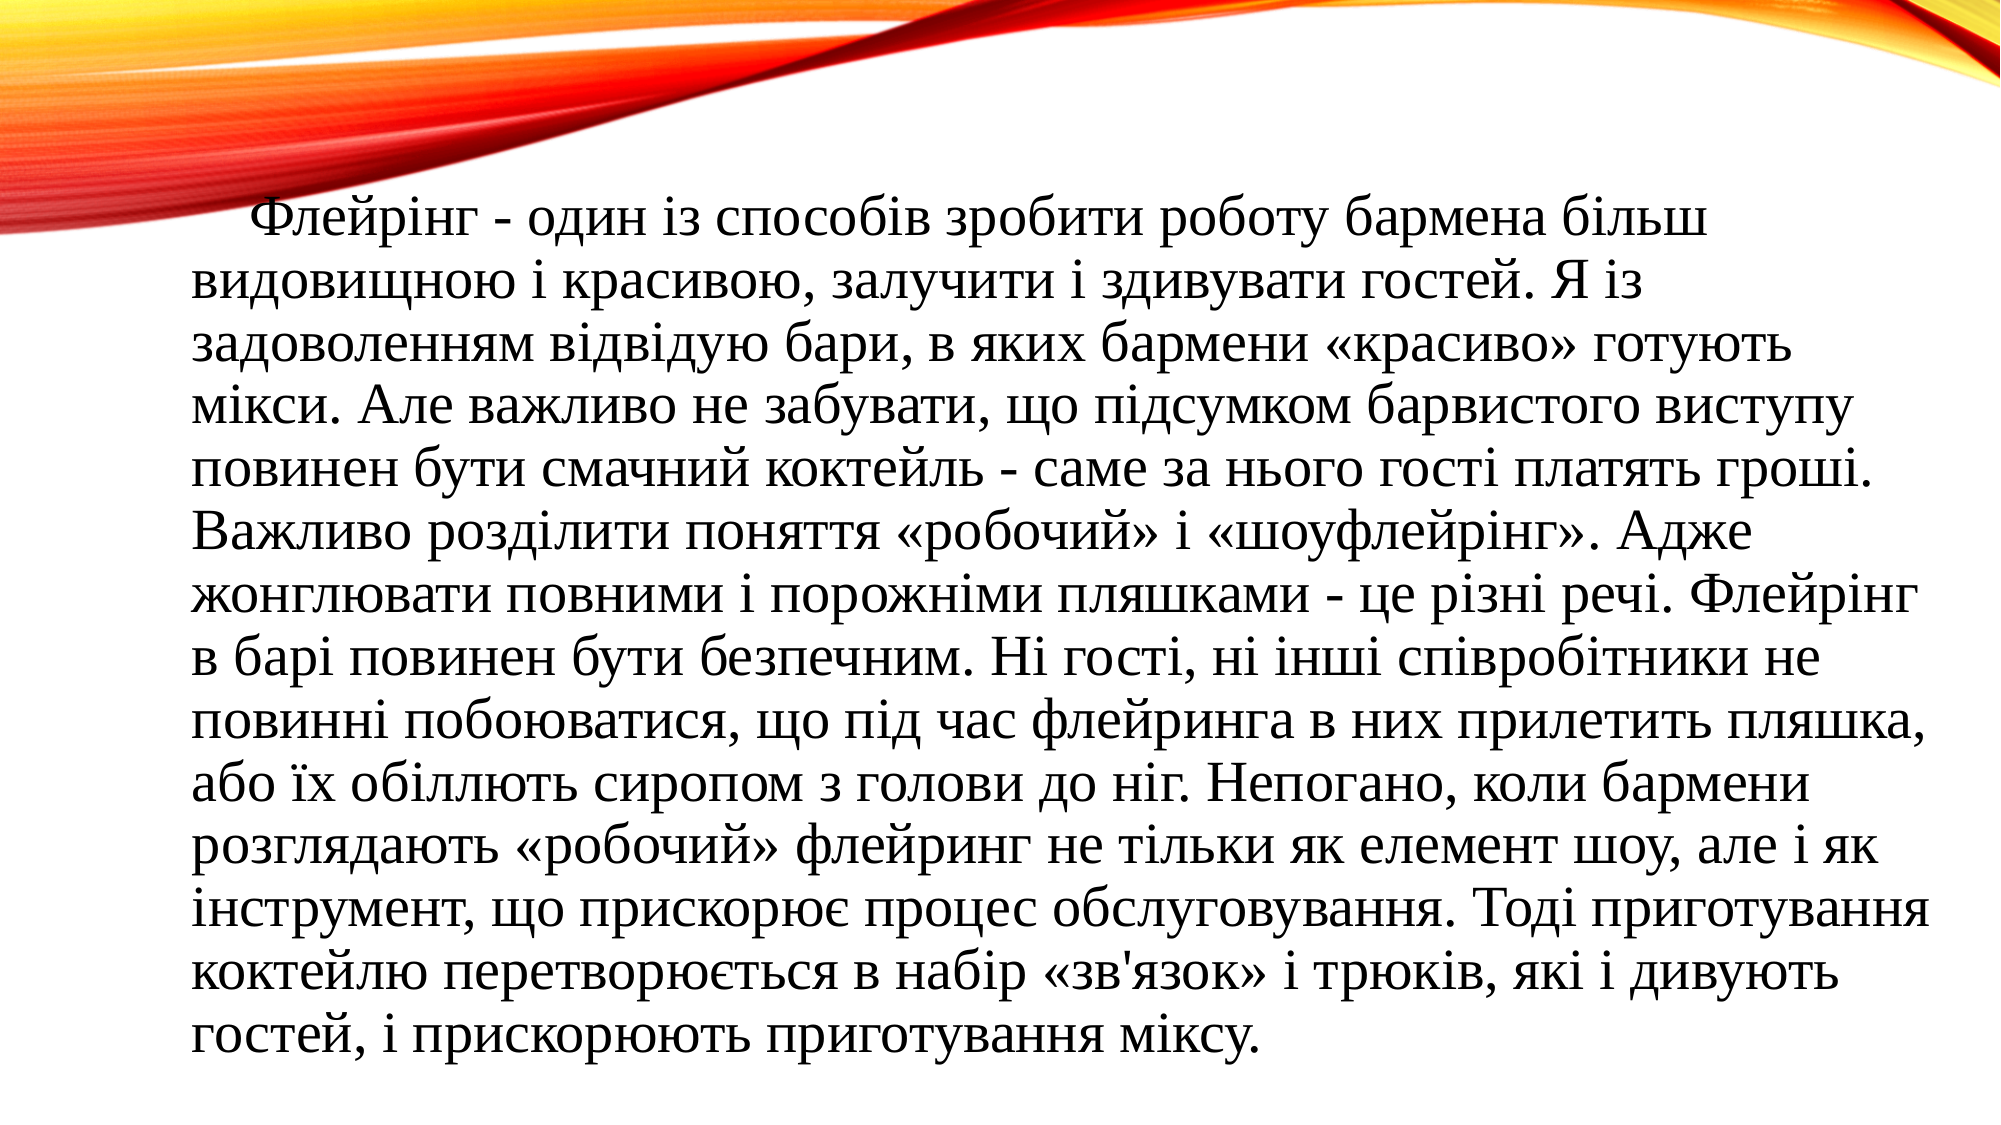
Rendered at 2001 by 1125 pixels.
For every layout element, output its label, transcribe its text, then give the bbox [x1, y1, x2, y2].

list Флейрінг - один із способів зробити роботу бармена більш видовищною і красивою, залучити і здивувати гостей. Я із задоволенням відвідую бари, в яких бармени «красиво» готують мікси. Але важливо не забувати, що підсумком барвистого виступу повинен бути смачний коктейль - саме за нього гості платять гроші. Важливо розділити поняття «робочий» і «шоуфлейрінг». Адже жонглювати повними і порожніми пляшками - це різні речі. Флейрінг в барі повинен бути безпечним. Ні гості, ні інші співробітники не повинні побоюватися, що під час флейринга в них прилетить пляшка, або їх обіллють сиропом з голови до ніг. Непогано, коли бармени розглядають «робочий» флейринг не тільки як елемент шоу, але і як інструмент, що прискорює процес обслуговування. Тоді приготування коктейлю перетворюється в набір «зв'язок» і трюків, які і дивують гостей, і прискорюють приготування міксу. [176, 177, 1952, 1125]
picture [0, 0, 2000, 237]
